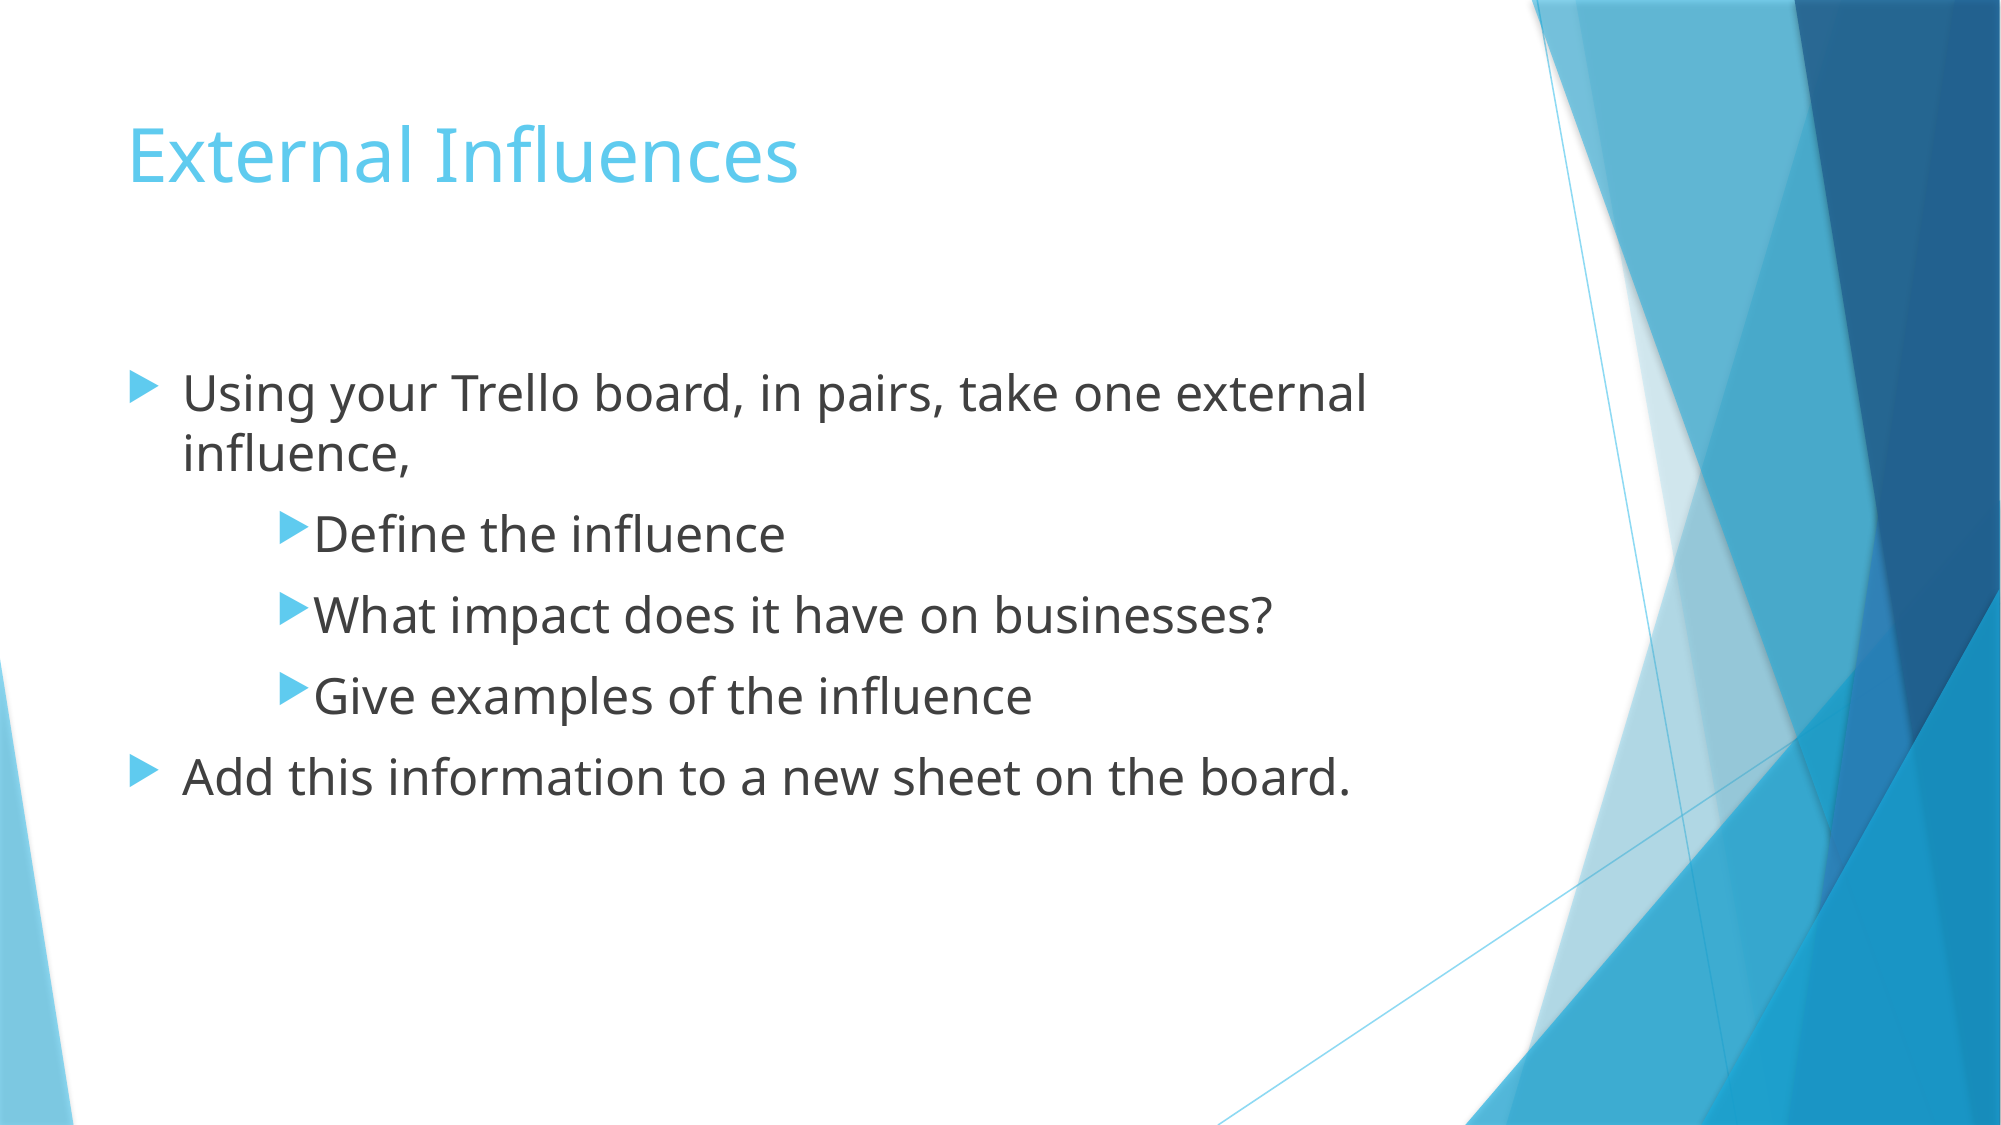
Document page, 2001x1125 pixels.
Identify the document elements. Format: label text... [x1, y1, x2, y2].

title External Influences [111, 99, 1522, 317]
list Using your Trello board, in pairs, take one external influence, Define the influence What impact does it have on businesses? Give examples of the influence Add this information to a new sheet on the board. [111, 354, 1522, 992]
